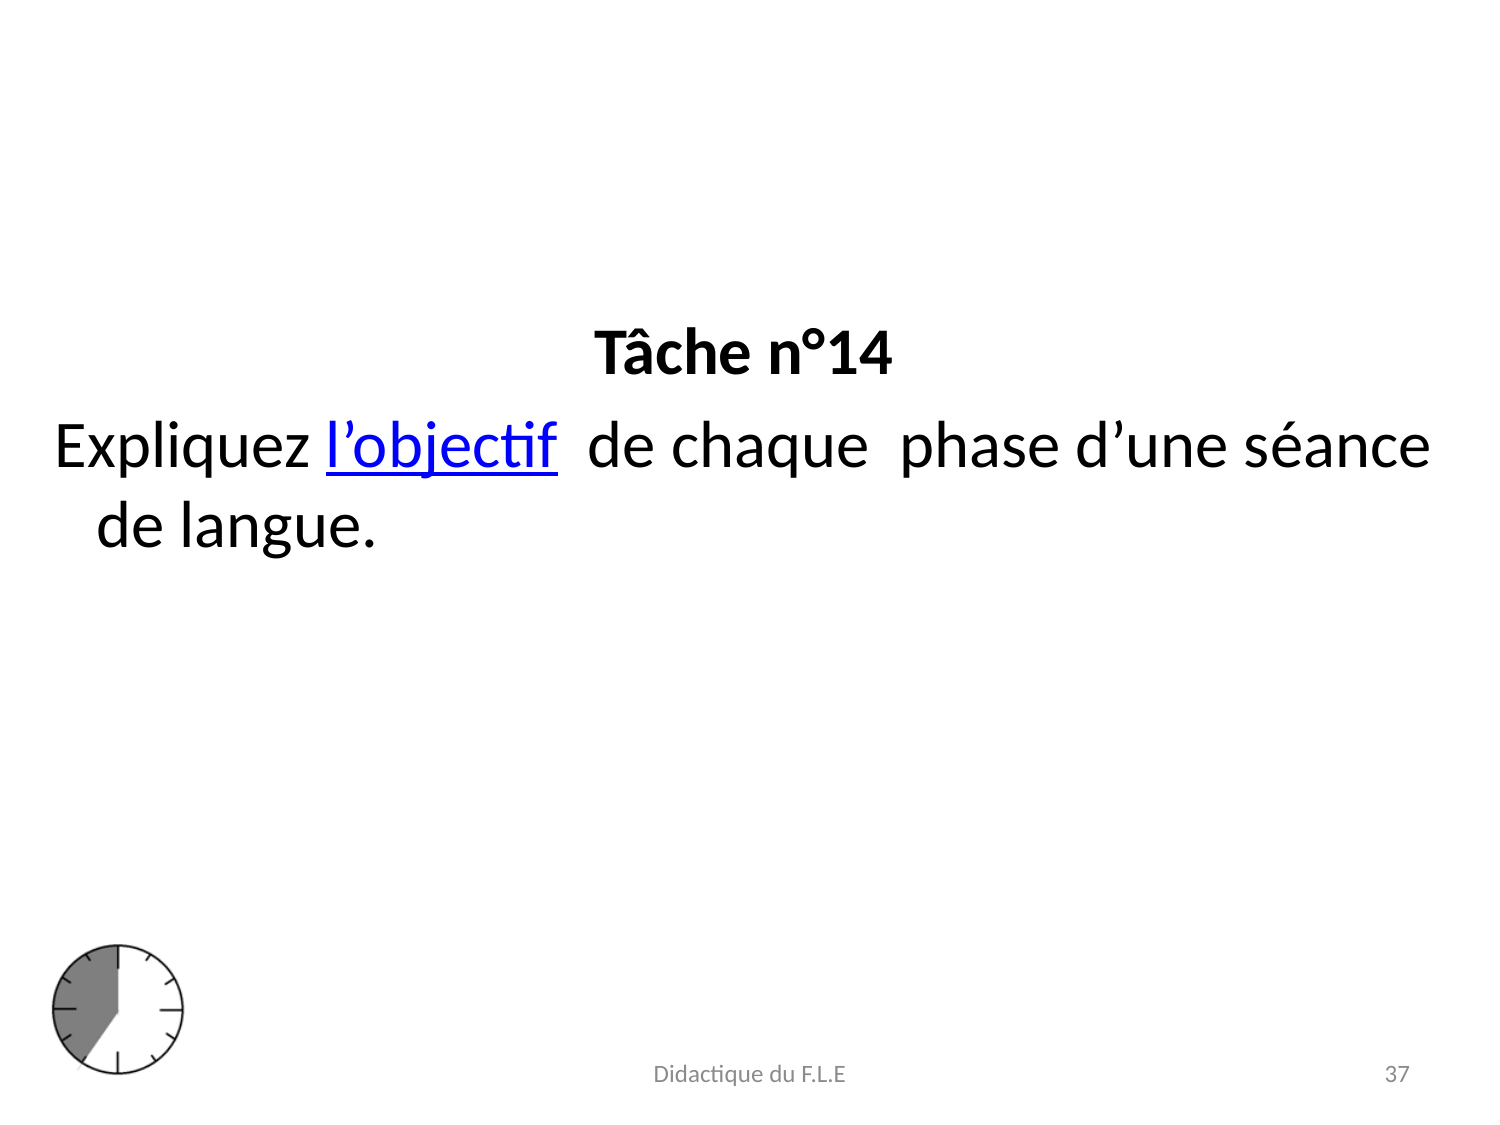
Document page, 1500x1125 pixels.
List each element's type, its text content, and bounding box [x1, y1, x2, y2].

slide_number 37 [1074, 1042, 1425, 1103]
list Tâche n°14 Expliquez l’objectif de chaque phase d’une séance de langue. [24, 299, 1463, 1063]
footer Didactique du F.L.E [512, 1042, 988, 1103]
picture [46, 937, 192, 1083]
